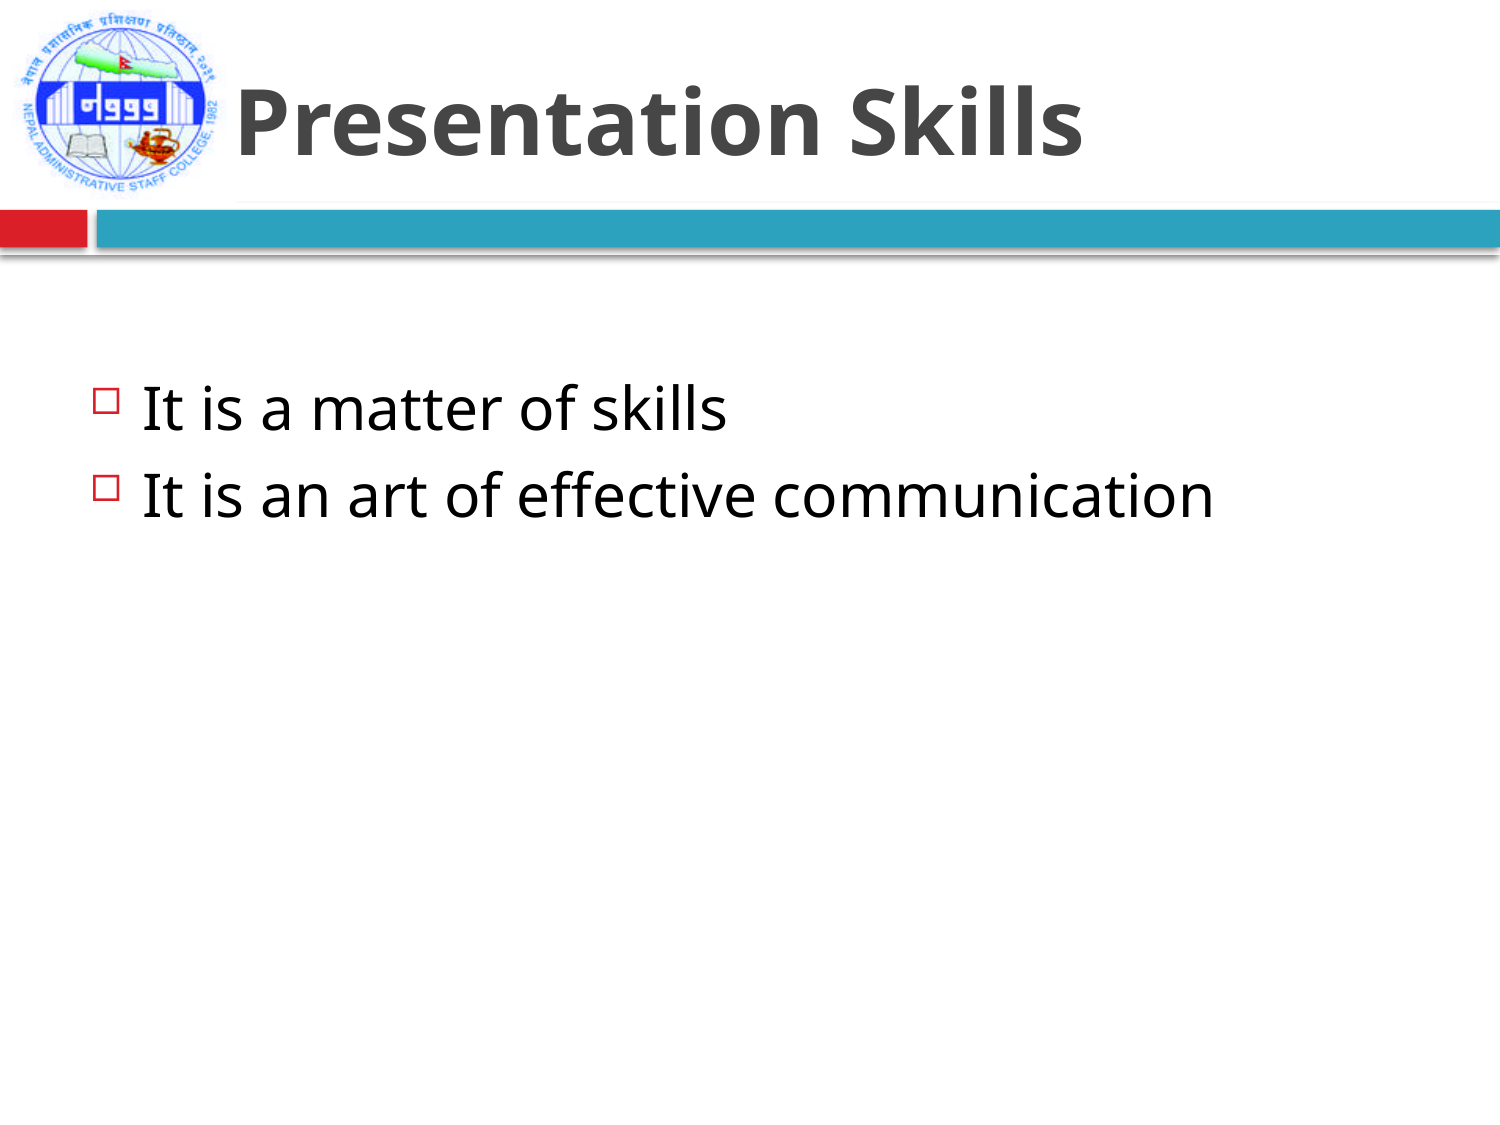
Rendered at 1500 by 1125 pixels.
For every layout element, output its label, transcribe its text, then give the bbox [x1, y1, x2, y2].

list It is a matter of skills It is an art of effective communication [75, 362, 1425, 1006]
title Presentation Skills [218, 37, 1471, 200]
picture [1, 0, 236, 208]
